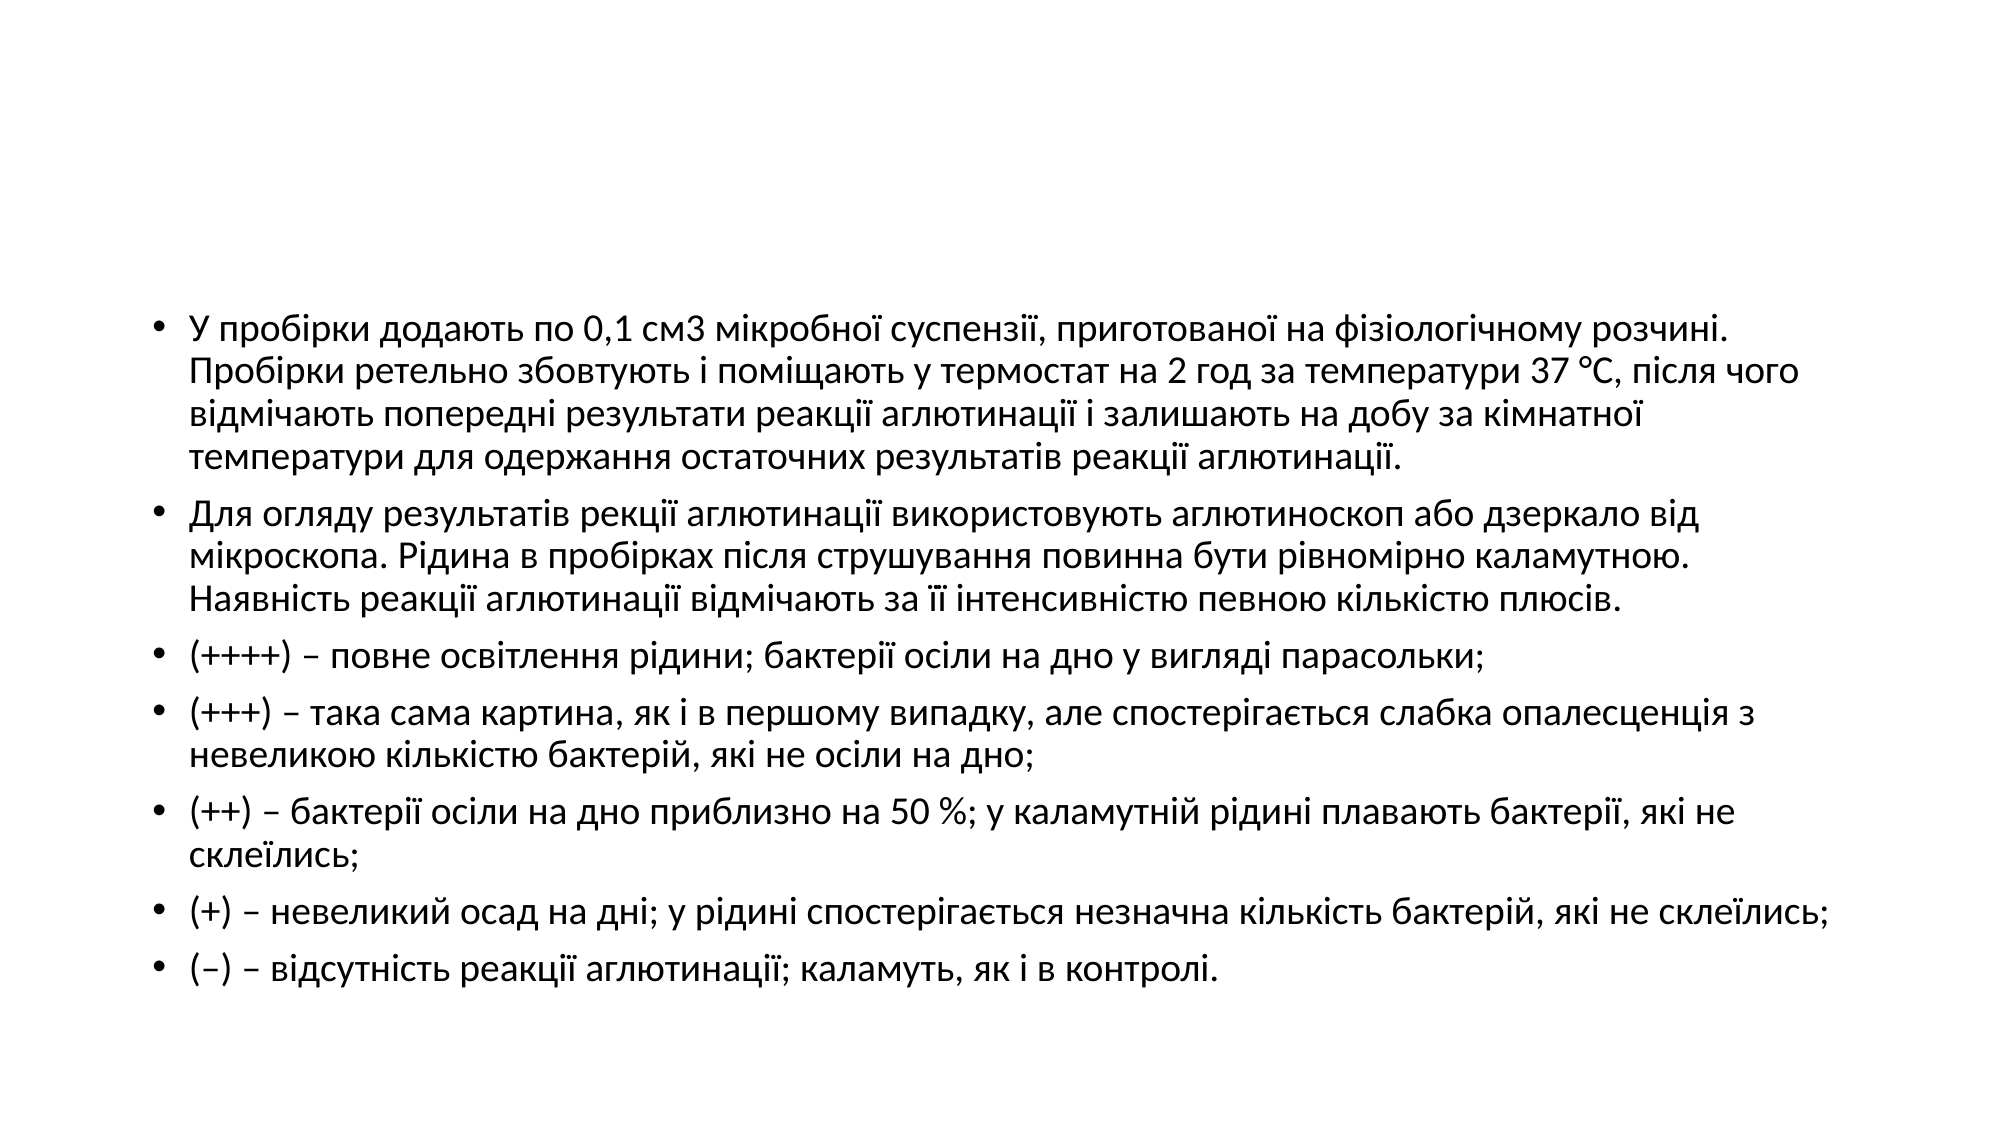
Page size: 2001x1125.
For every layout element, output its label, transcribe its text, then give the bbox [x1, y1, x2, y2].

list У пробірки додають по 0,1 см3 мікробної суспензії, приготованої на фізіологічному розчині. Пробірки ретельно збовтують і поміщають у термостат на 2 год за температури 37 °С, після чого відмічають попередні результати реакції аглютинації і залишають на добу за кімнатної температури для одержання остаточних результатів реакції аглютинації. Для огляду результатів рекції аглютинації використовують аглютиноскоп або дзеркало від мікроскопа. Рідина в пробірках після струшування повинна бути рівномірно каламутною. Наявність реакції аглютинації відмічають за її інтенсивністю певною кількістю плюсів. (++++) – повне освітлення рідини; бактерії осіли на дно у вигляді парасольки; (+++) – така сама картина, як і в першому випадку, але спостерігається слабка опалесценція з невеликою кількістю бактерій, які не осіли на дно; (++) – бактерії осіли на дно приблизно на 50 %; у каламутній рідині плавають бактерії, які не склеїлись; (+) – невеликий осад на дні; у рідині спостерігається незначна кількість бактерій, які не склеїлись; (–) – відсутність реакції аглютинації; каламуть, як і в контролі. [137, 299, 1863, 1014]
